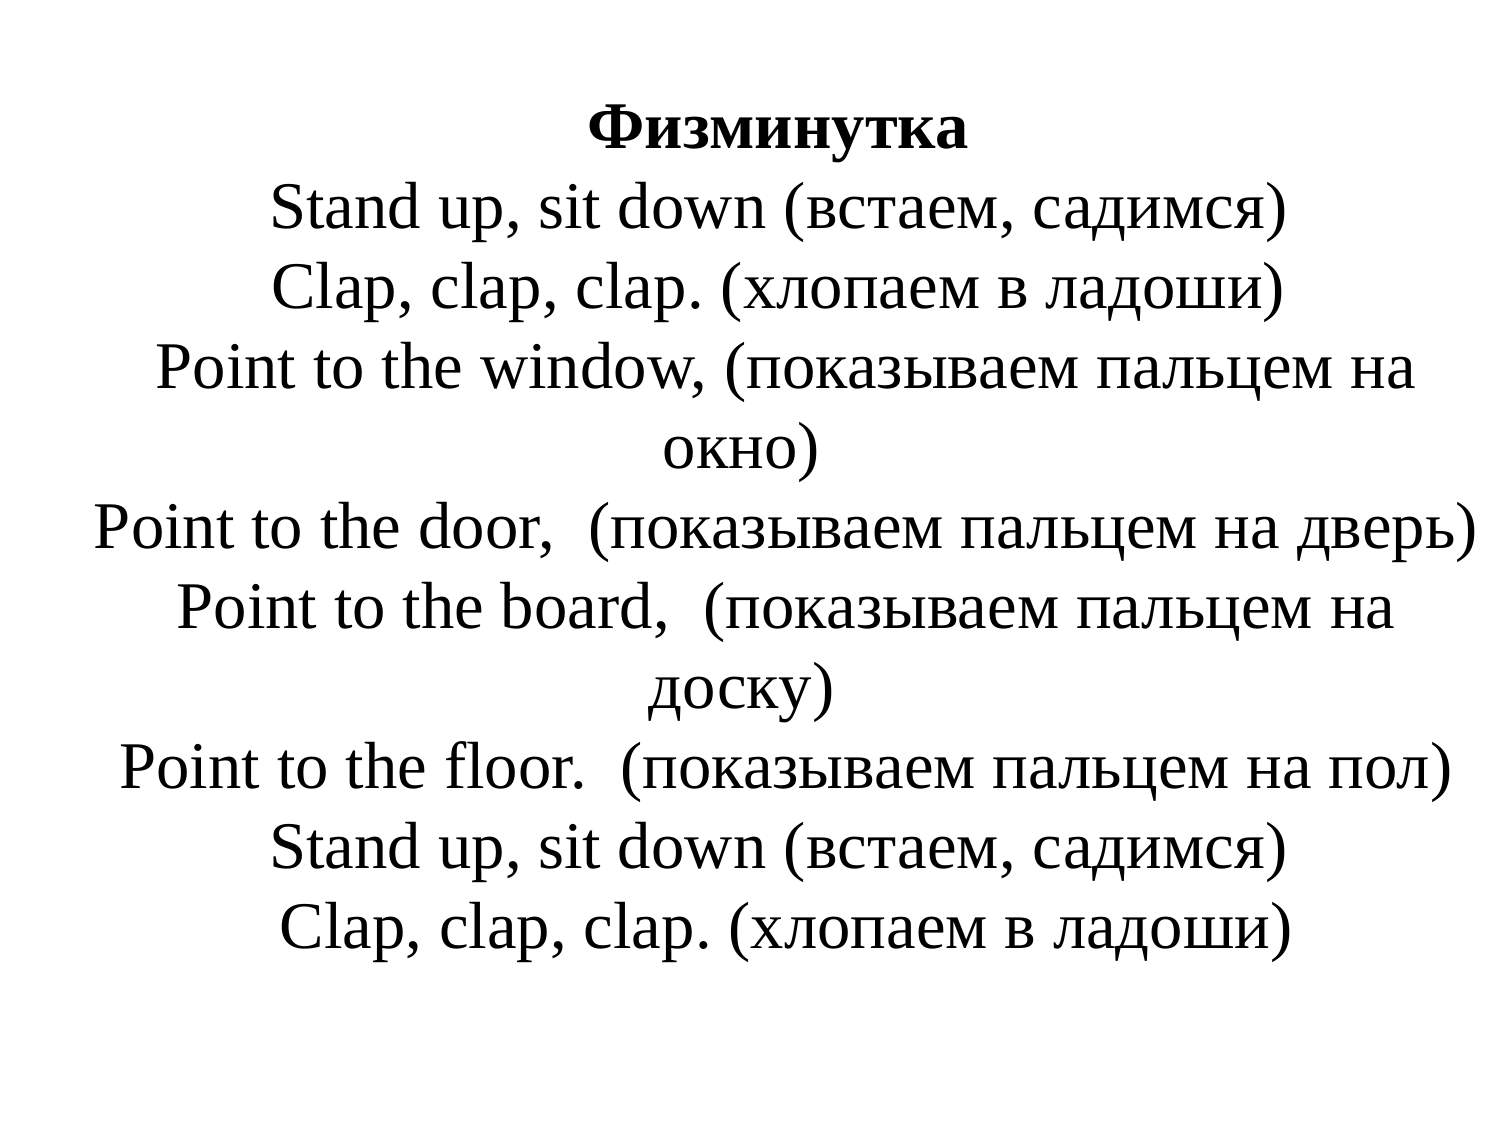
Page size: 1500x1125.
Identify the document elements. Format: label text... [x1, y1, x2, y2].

text_box Физминутка Stand up, sit down (встаем, садимся) Clap, clap, clap. (хлопаем в ладоши) Point to the window, (показываем пальцем на окно) Point to the door, (показываем пальцем на дверь) Point to the board, (показываем пальцем на доску) Point to the floor. (показываем пальцем на пол) Stand up, sit down (встаем, садимся) Clap, clap, clap. (хлопаем в ладоши) [0, 74, 1500, 970]
